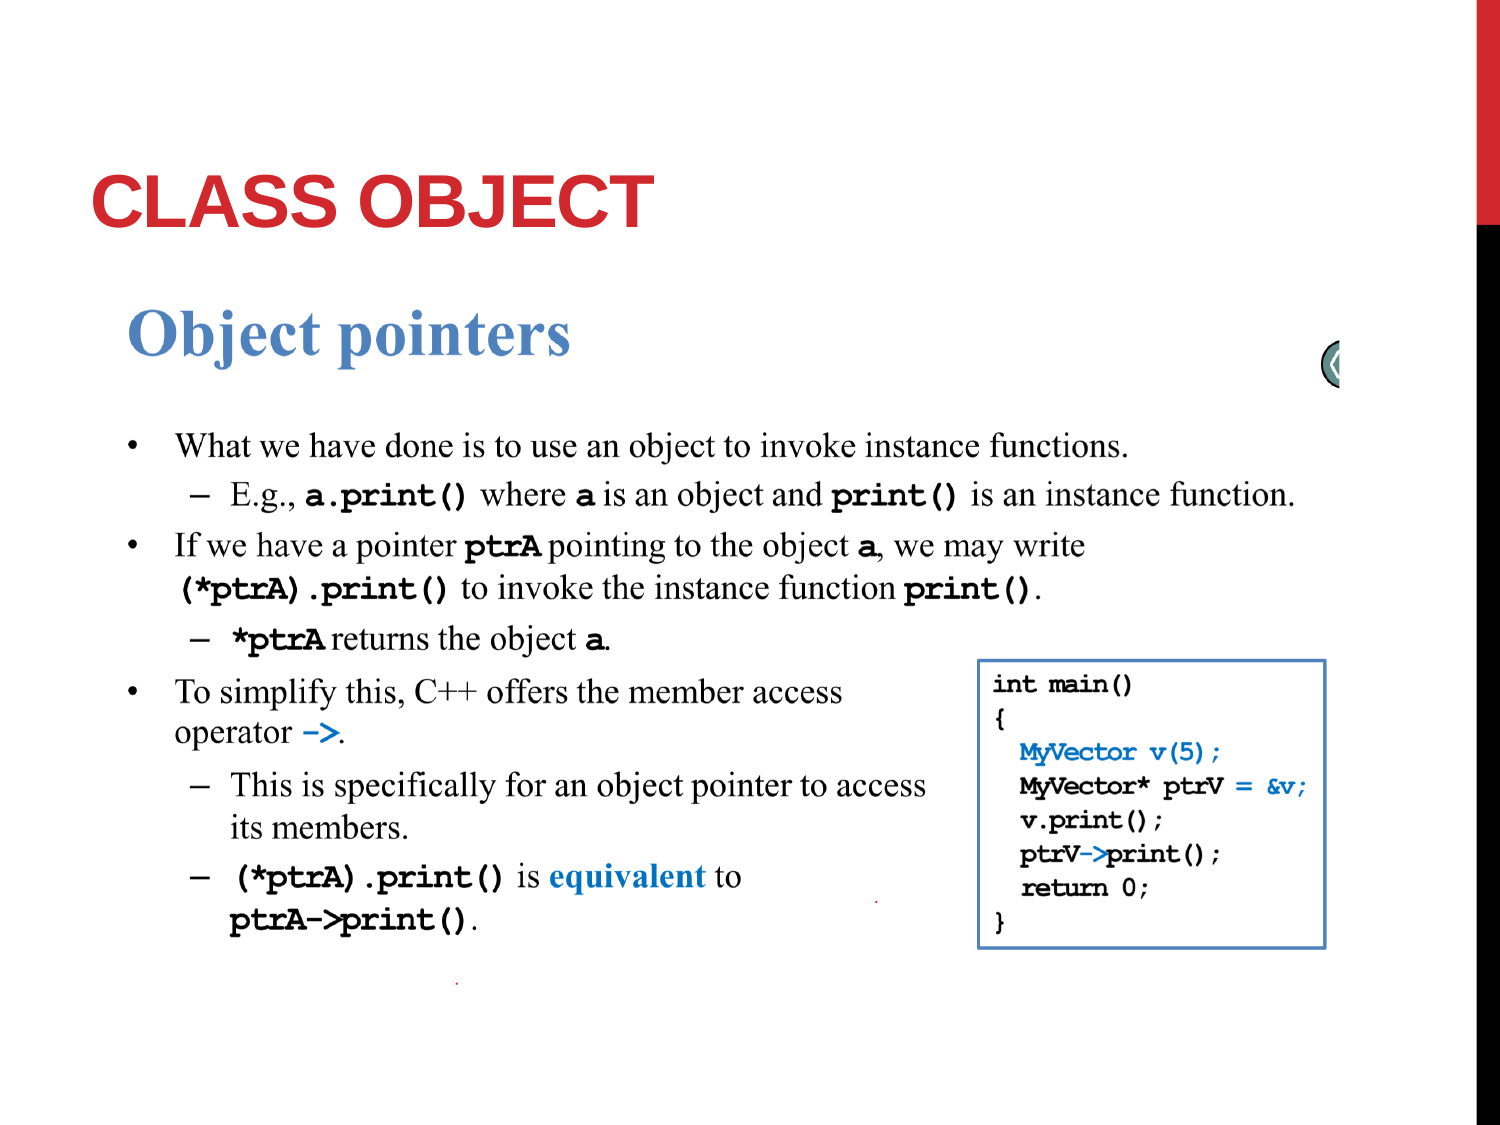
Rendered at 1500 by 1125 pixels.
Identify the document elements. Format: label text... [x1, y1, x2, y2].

title Class Object [75, 25, 1025, 250]
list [111, 276, 1340, 1042]
